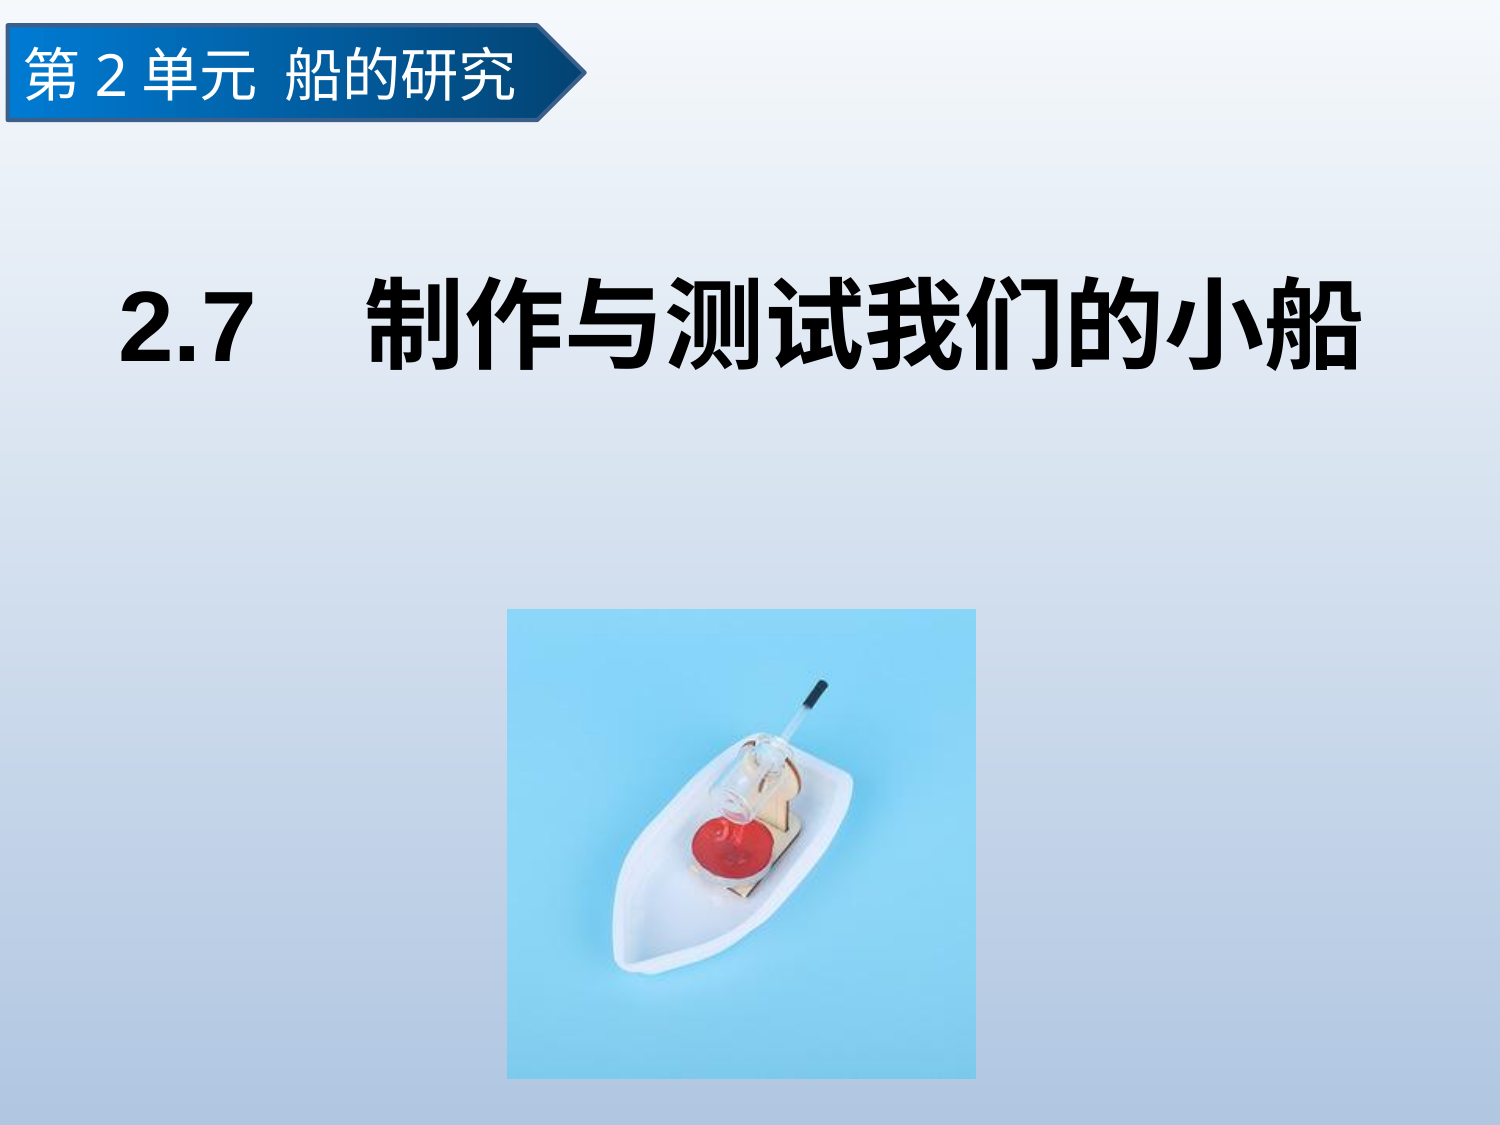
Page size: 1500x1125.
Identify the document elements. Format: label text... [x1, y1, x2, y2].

text_box 第2单元 船的研究 [5, 23, 587, 123]
picture [506, 609, 977, 1079]
text_box 2.7 制作与测试我们的小船 [0, 218, 1484, 390]
